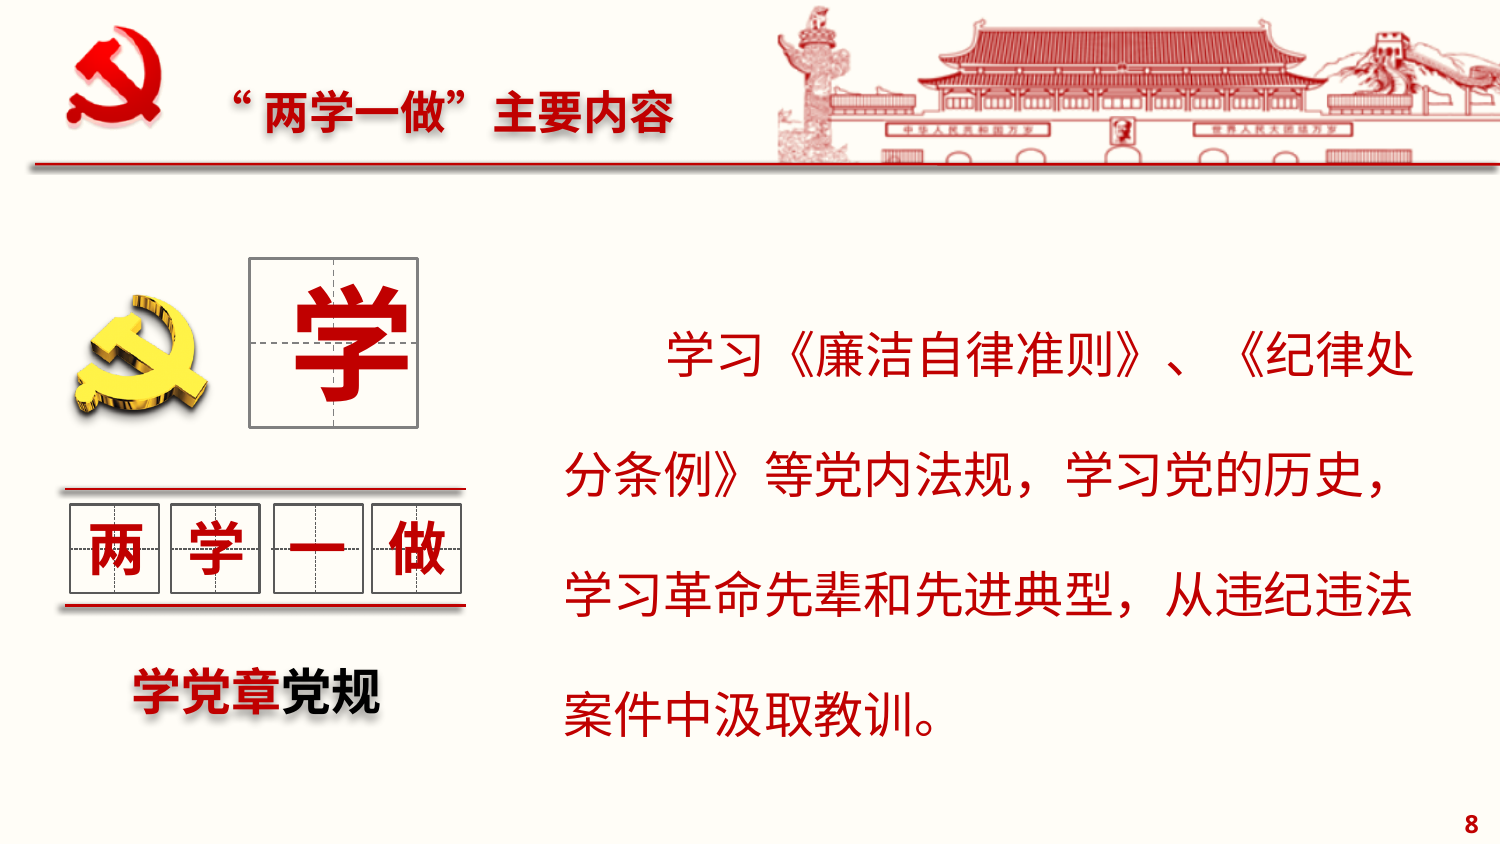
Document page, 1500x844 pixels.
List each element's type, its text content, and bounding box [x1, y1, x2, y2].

picture [69, 293, 213, 421]
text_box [69, 504, 461, 594]
text_box 学党章党规 [116, 653, 397, 729]
text_box “两学一做”主要内容 [192, 76, 750, 146]
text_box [249, 258, 419, 428]
text_box 学习《廉洁自律准则》、《纪律处分条例》等党内法规，学习党的历史，学习革命先辈和先进典型，从违纪违法案件中汲取教训。 [549, 256, 1436, 752]
picture [773, 0, 1500, 163]
text_box 8 [1394, 803, 1494, 844]
picture [34, 0, 184, 165]
